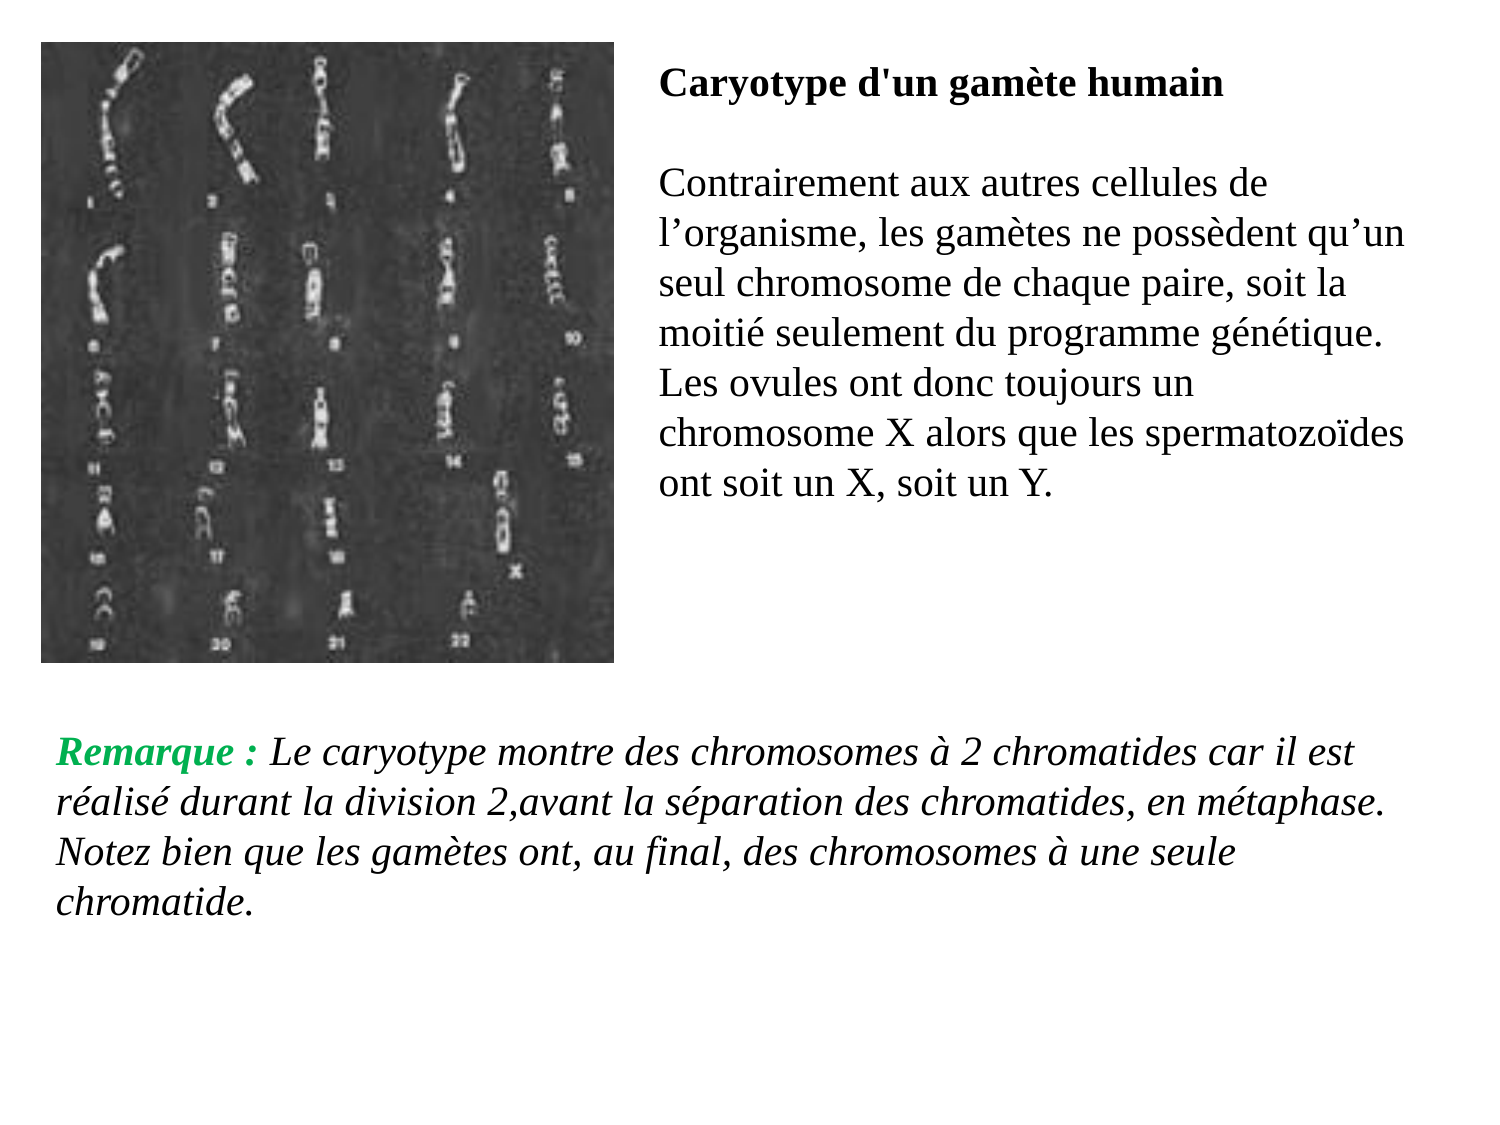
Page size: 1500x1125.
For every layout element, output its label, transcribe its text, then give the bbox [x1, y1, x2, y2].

text_box Remarque : Le caryotype montre des chromosomes à 2 chromatides car il est réalisé durant la division 2,avant la séparation des chromatides, en métaphase. Notez bien que les gamètes ont, au final, des chromosomes à une seule chromatide. [41, 716, 1436, 976]
picture [40, 42, 614, 663]
text_box Caryotype d'un gamète humain Contrairement aux autres cellules de l’organisme, les gamètes ne possèdent qu’un seul chromosome de chaque paire, soit la moitié seulement du programme génétique. Les ovules ont donc toujours un chromosome X alors que les spermatozoïdes ont soit un X, soit un Y. [643, 46, 1436, 557]
